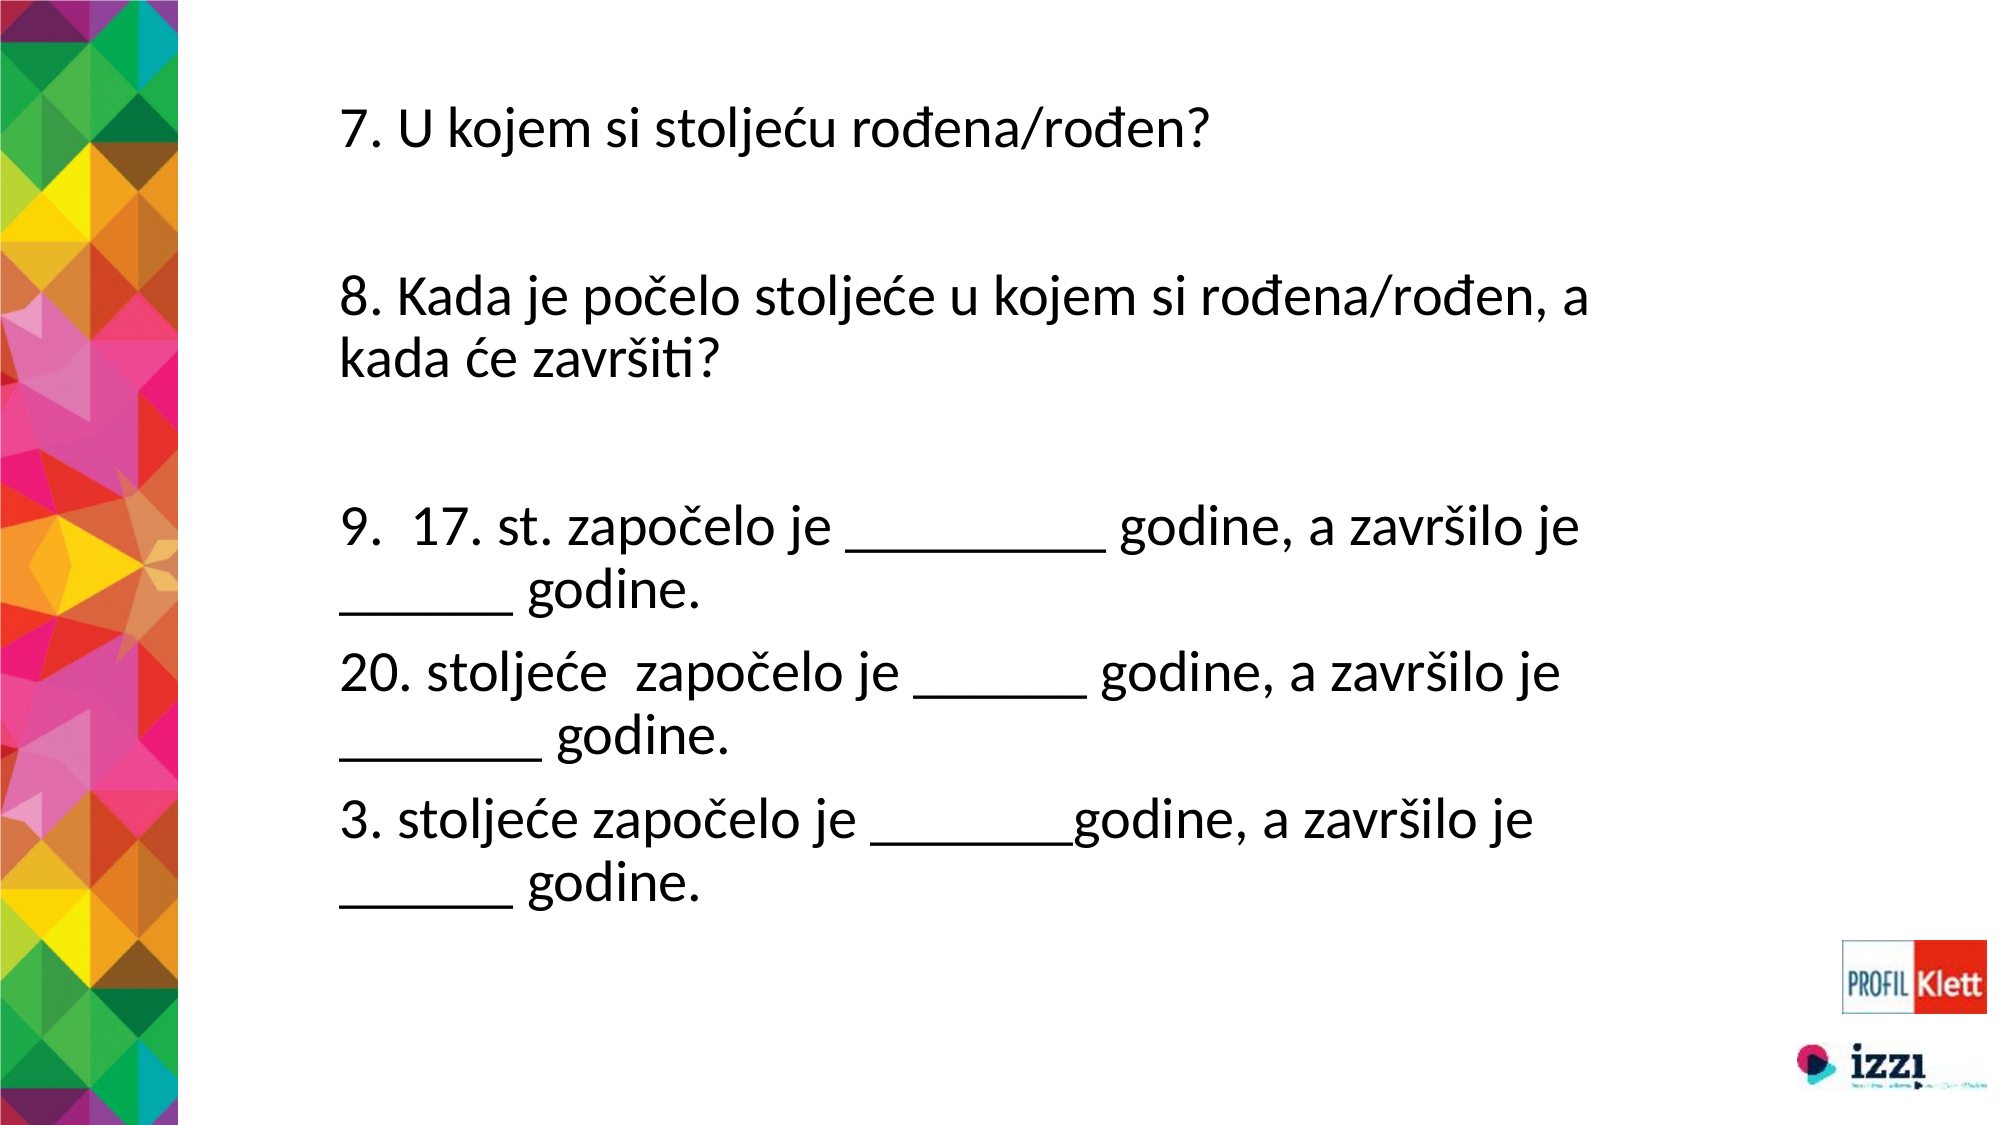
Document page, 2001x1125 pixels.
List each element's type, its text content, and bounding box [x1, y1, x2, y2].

picture [1797, 1042, 1987, 1091]
list 7. U kojem si stoljeću rođena/rođen? 8. Kada je počelo stoljeće u kojem si rođena/rođen, a kada će završiti? 9. 17. st. započelo je _________ godine, a završilo je ______ godine. 20. stoljeće započelo je ______ godine, a završilo je _______ godine. 3. stoljeće započelo je _______godine, a završilo je ______ godine. [324, 90, 1675, 1005]
picture [1, 2, 178, 1124]
picture [1842, 940, 1987, 1014]
